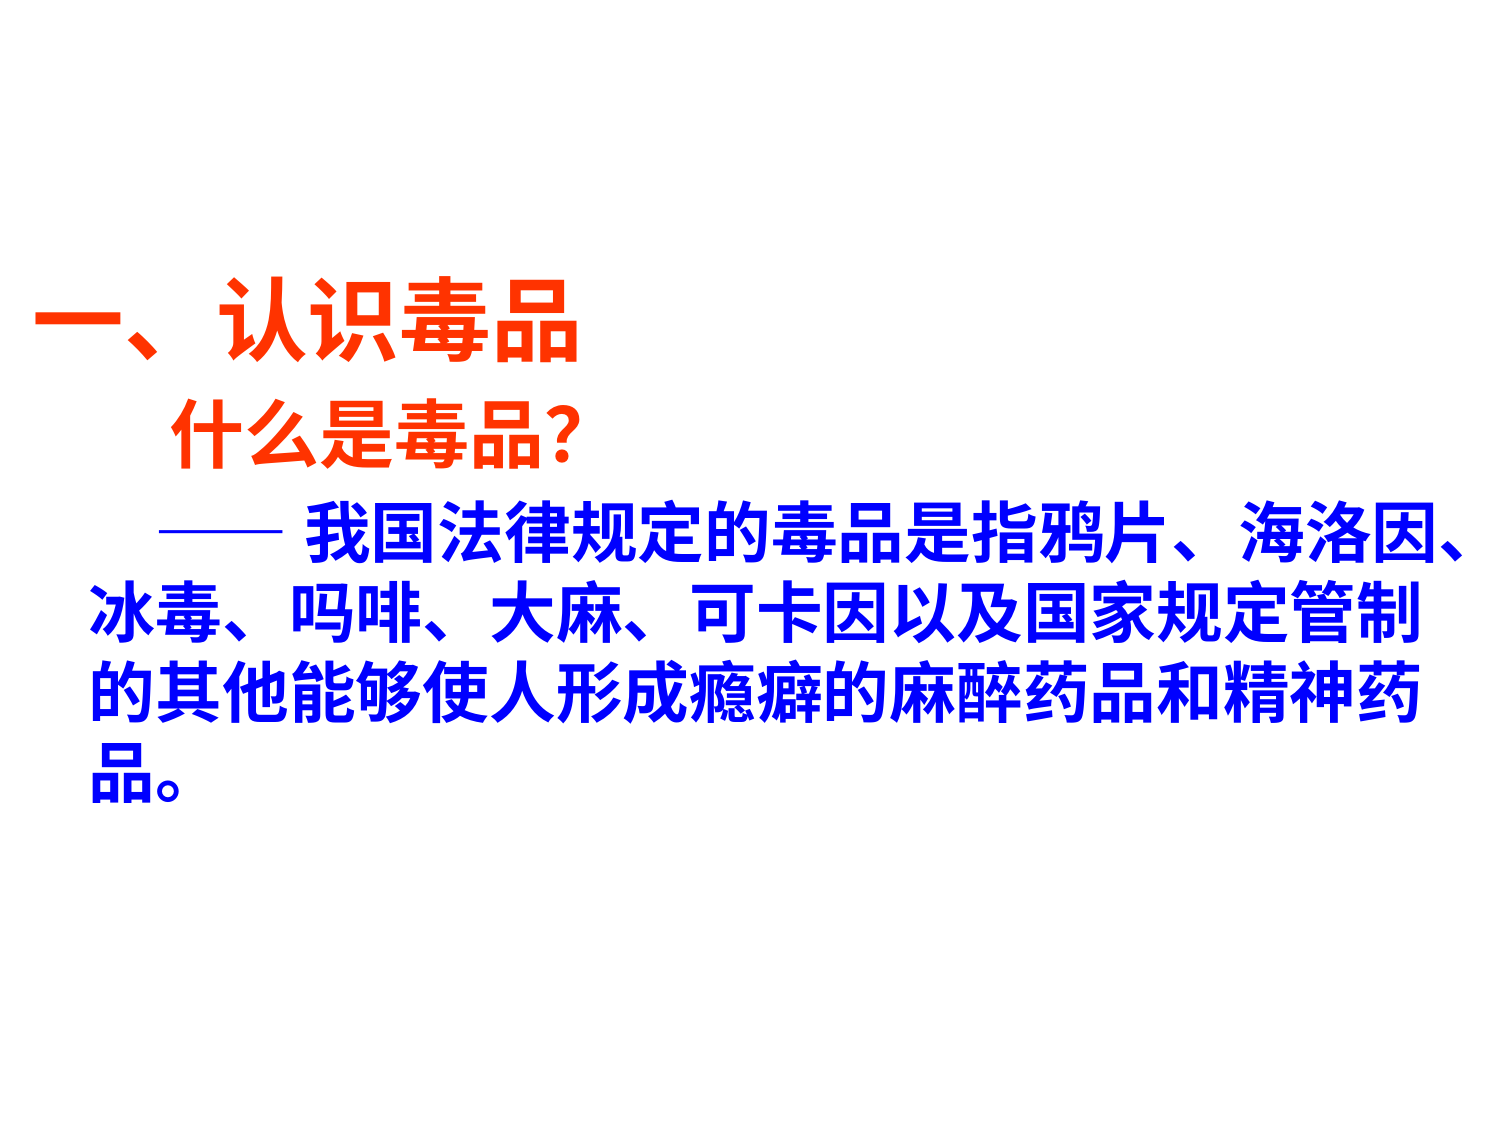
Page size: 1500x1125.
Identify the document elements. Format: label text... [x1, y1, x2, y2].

list 一、认识毒品 什么是毒品？ ——我国法律规定的毒品是指鸦片、海洛因、冰毒、吗啡、大麻、可卡因以及国家规定管制的其他能够使人形成瘾癖的麻醉药品和精神药品。 [17, 255, 1500, 953]
